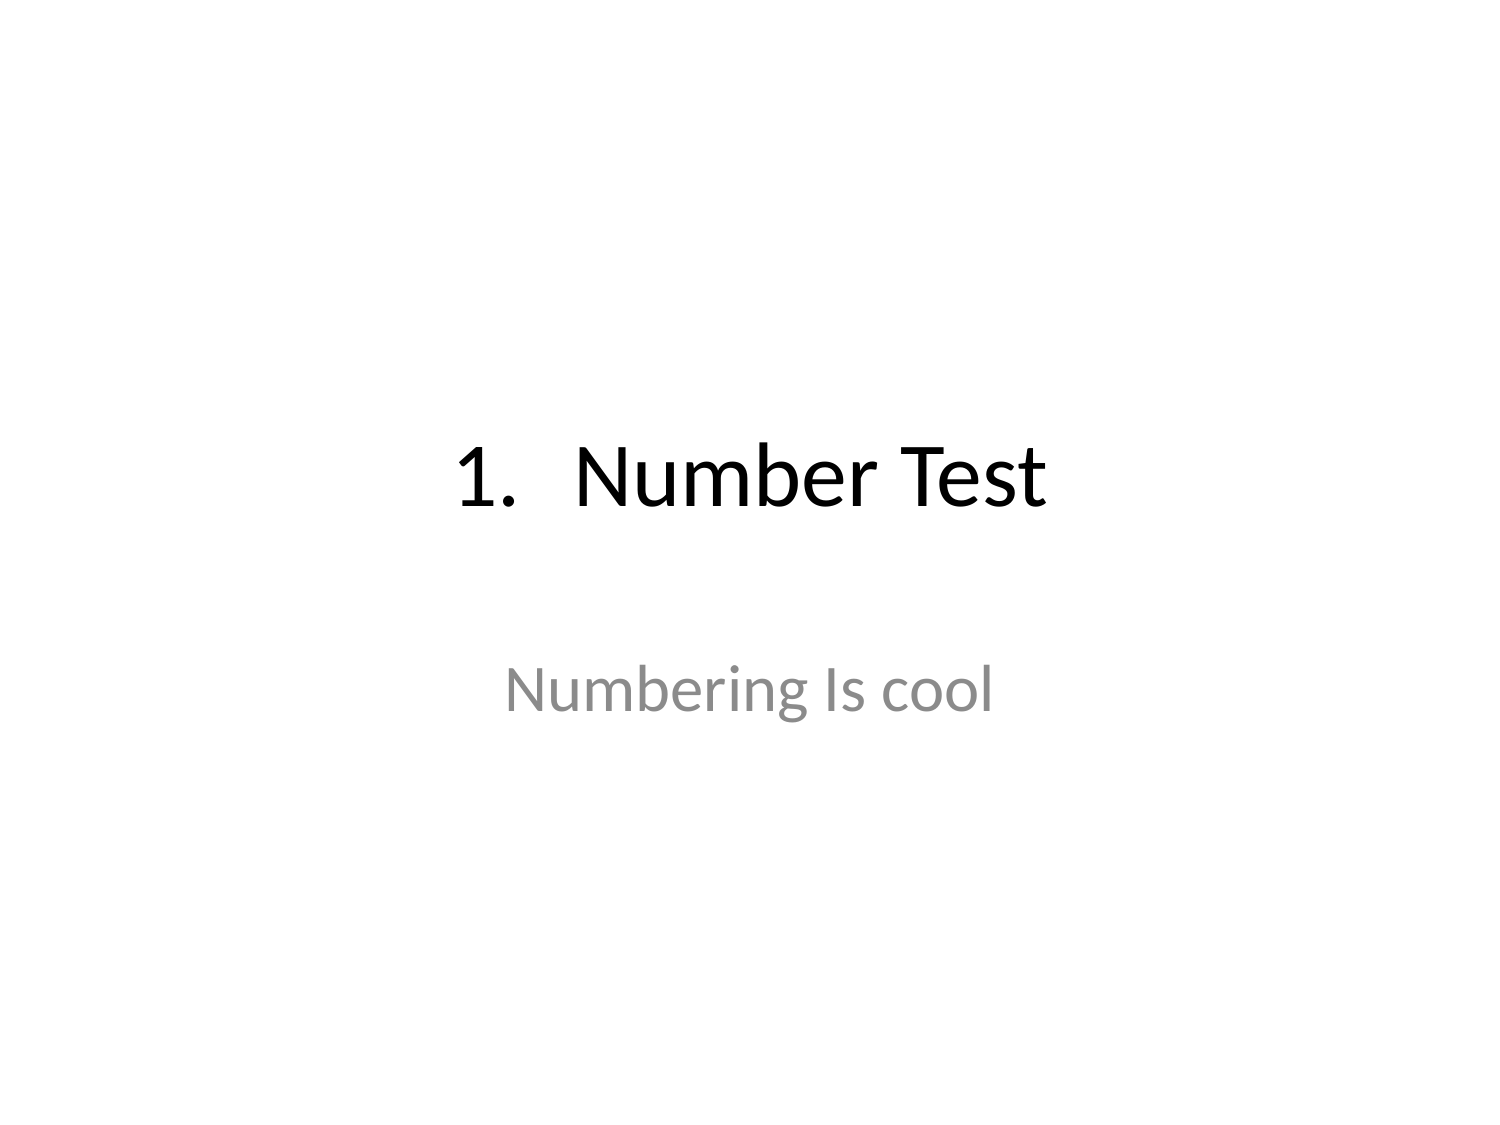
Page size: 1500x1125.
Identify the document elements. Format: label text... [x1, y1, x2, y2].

subtitle Numbering Is cool [225, 637, 1275, 925]
title Number Test [112, 349, 1388, 591]
